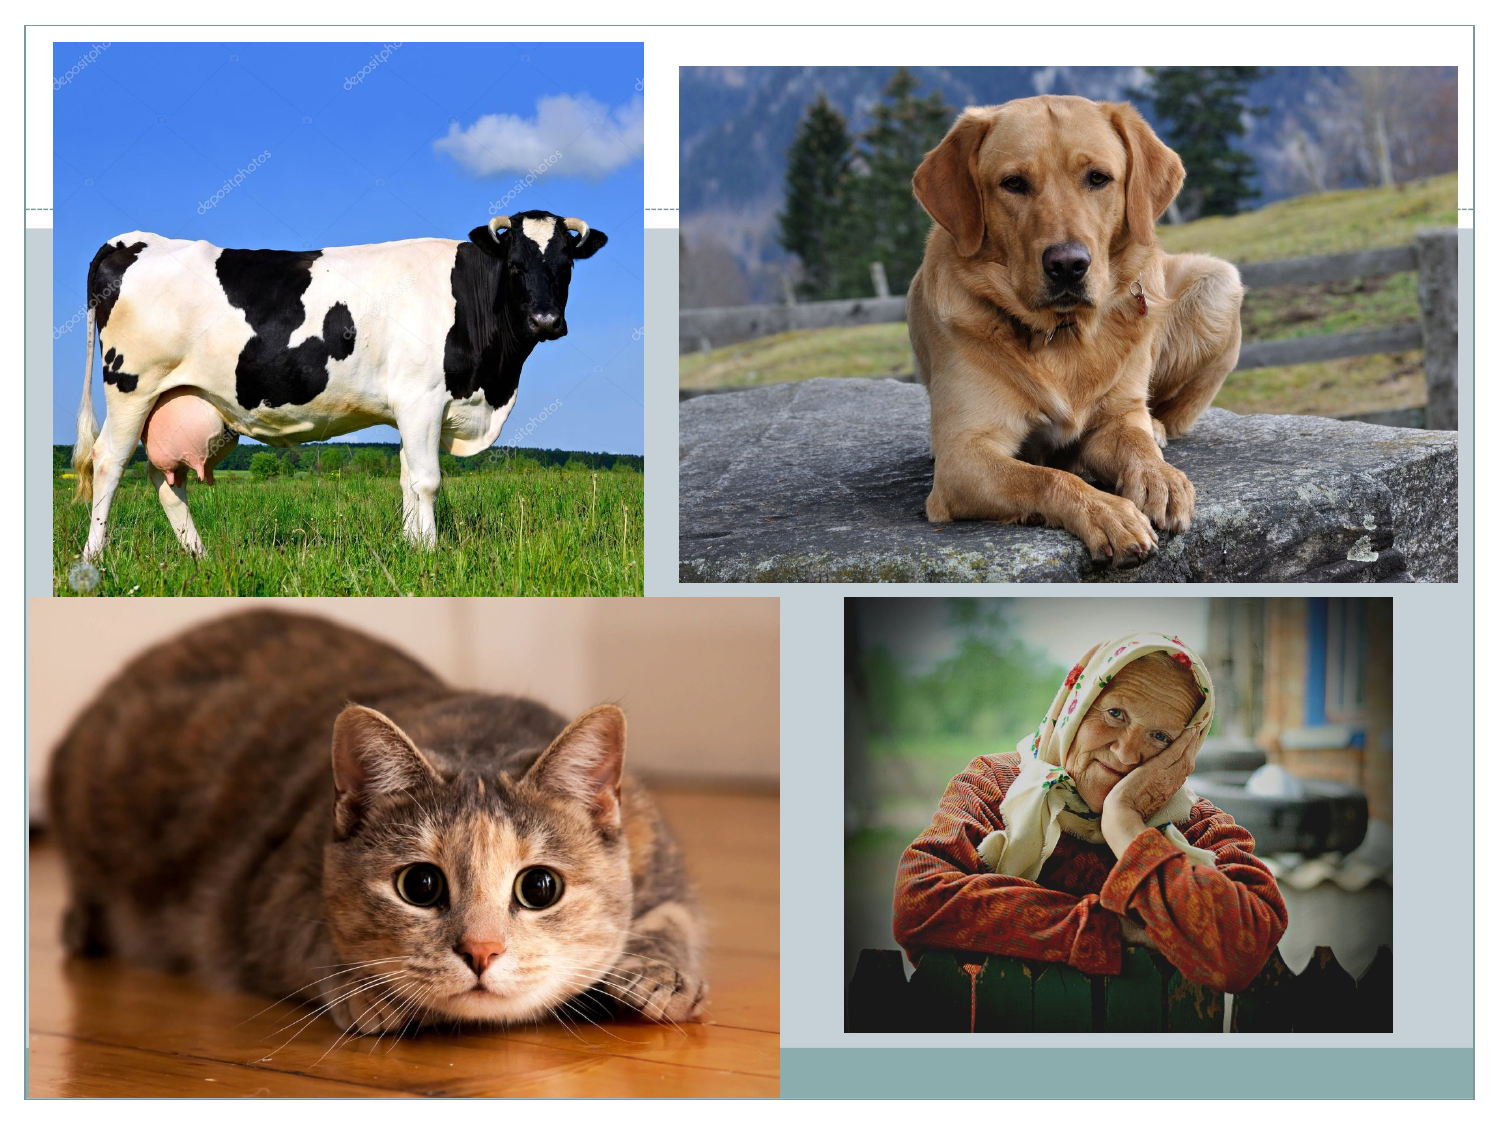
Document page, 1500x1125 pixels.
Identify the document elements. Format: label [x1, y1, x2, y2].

picture [678, 66, 1458, 584]
picture [29, 597, 780, 1099]
list [52, 42, 644, 594]
picture [844, 597, 1393, 1034]
